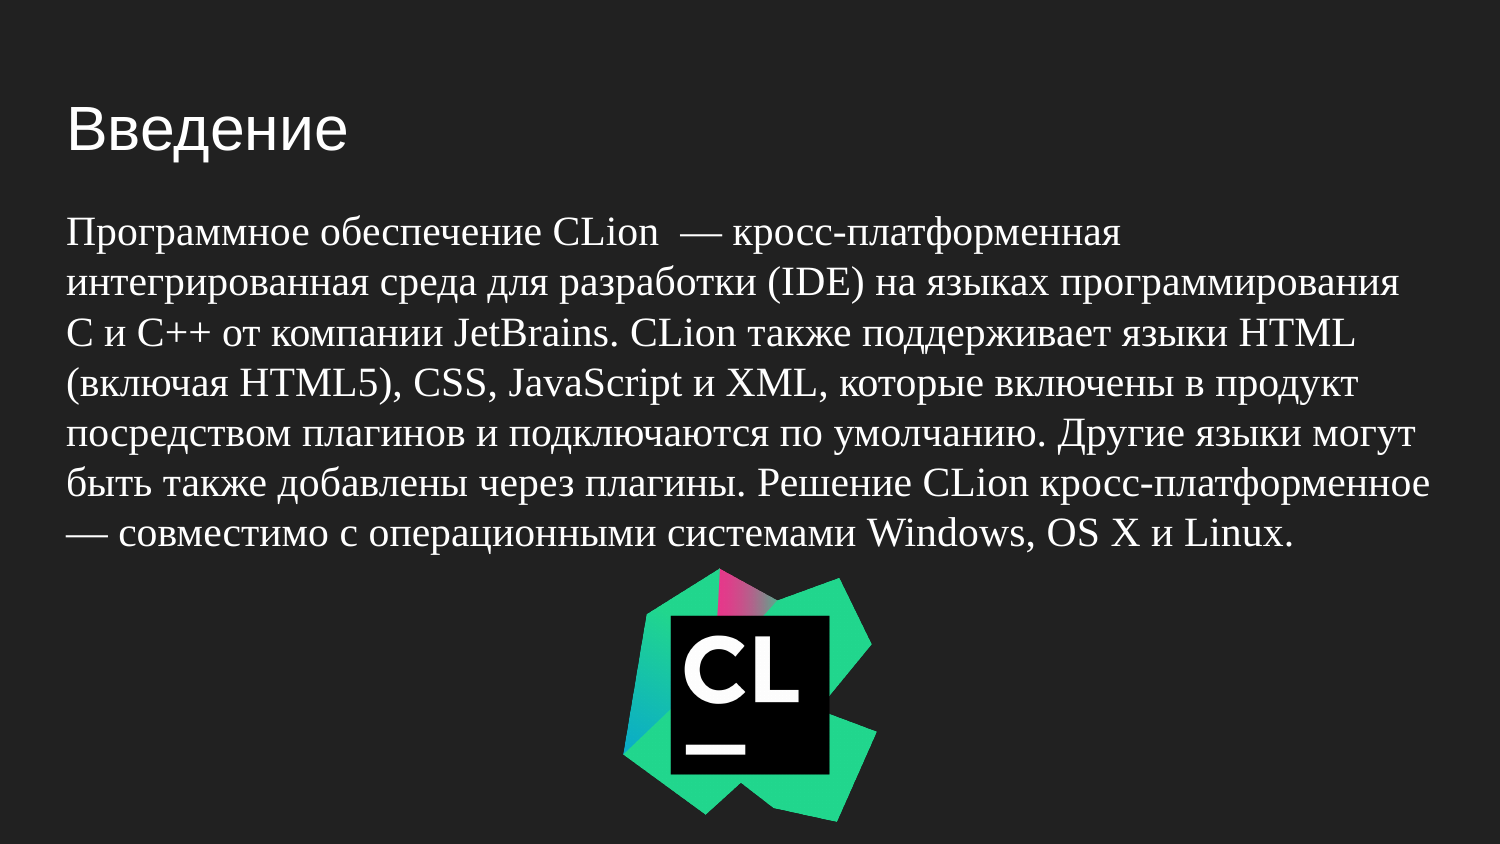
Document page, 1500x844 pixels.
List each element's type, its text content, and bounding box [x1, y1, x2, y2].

list Программное обеспечение CLion — кросс-платформенная интегрированная среда для разработки (IDE) на языках программирования C и C++ от компании JetBrains. CLion также поддерживает языки HTML (включая HTML5), CSS, JavaScript и XML, которые включены в продукт посредством плагинов и подключаются по умолчанию. Другие языки могут быть также добавлены через плагины. Решение CLion кросс-платформенное — совместимо с операционными системами Windows, OS X и Linux. [51, 189, 1449, 750]
picture [623, 568, 877, 822]
title Введение [51, 72, 1449, 167]
